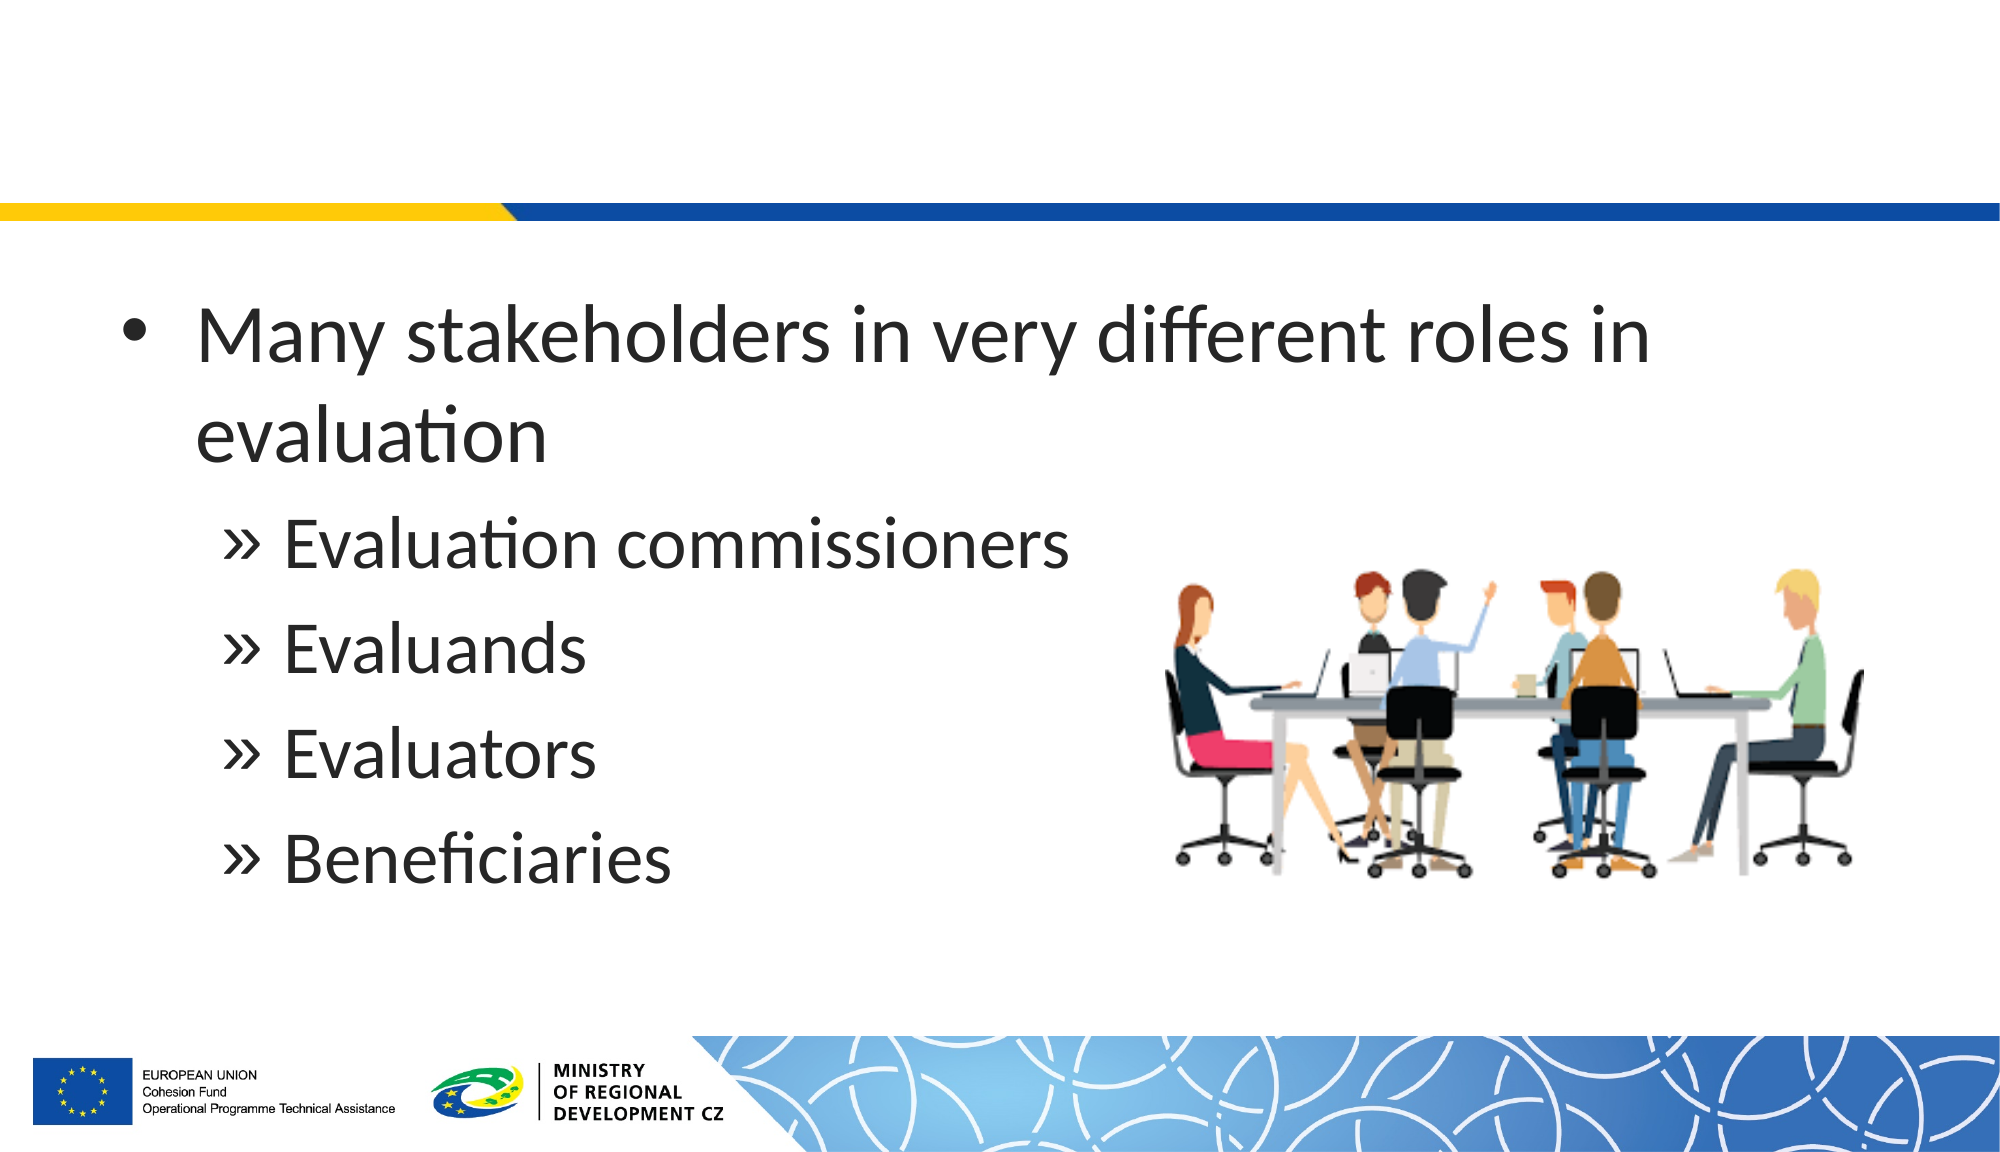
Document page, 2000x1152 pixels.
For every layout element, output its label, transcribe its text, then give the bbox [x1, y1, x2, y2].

picture [0, 203, 2000, 221]
picture [0, 1036, 2000, 1152]
picture [1164, 516, 1864, 910]
list Many stakeholders in very different roles in evaluation Evaluation commissioners Evaluands Evaluators Beneficiaries [99, 268, 1900, 1029]
